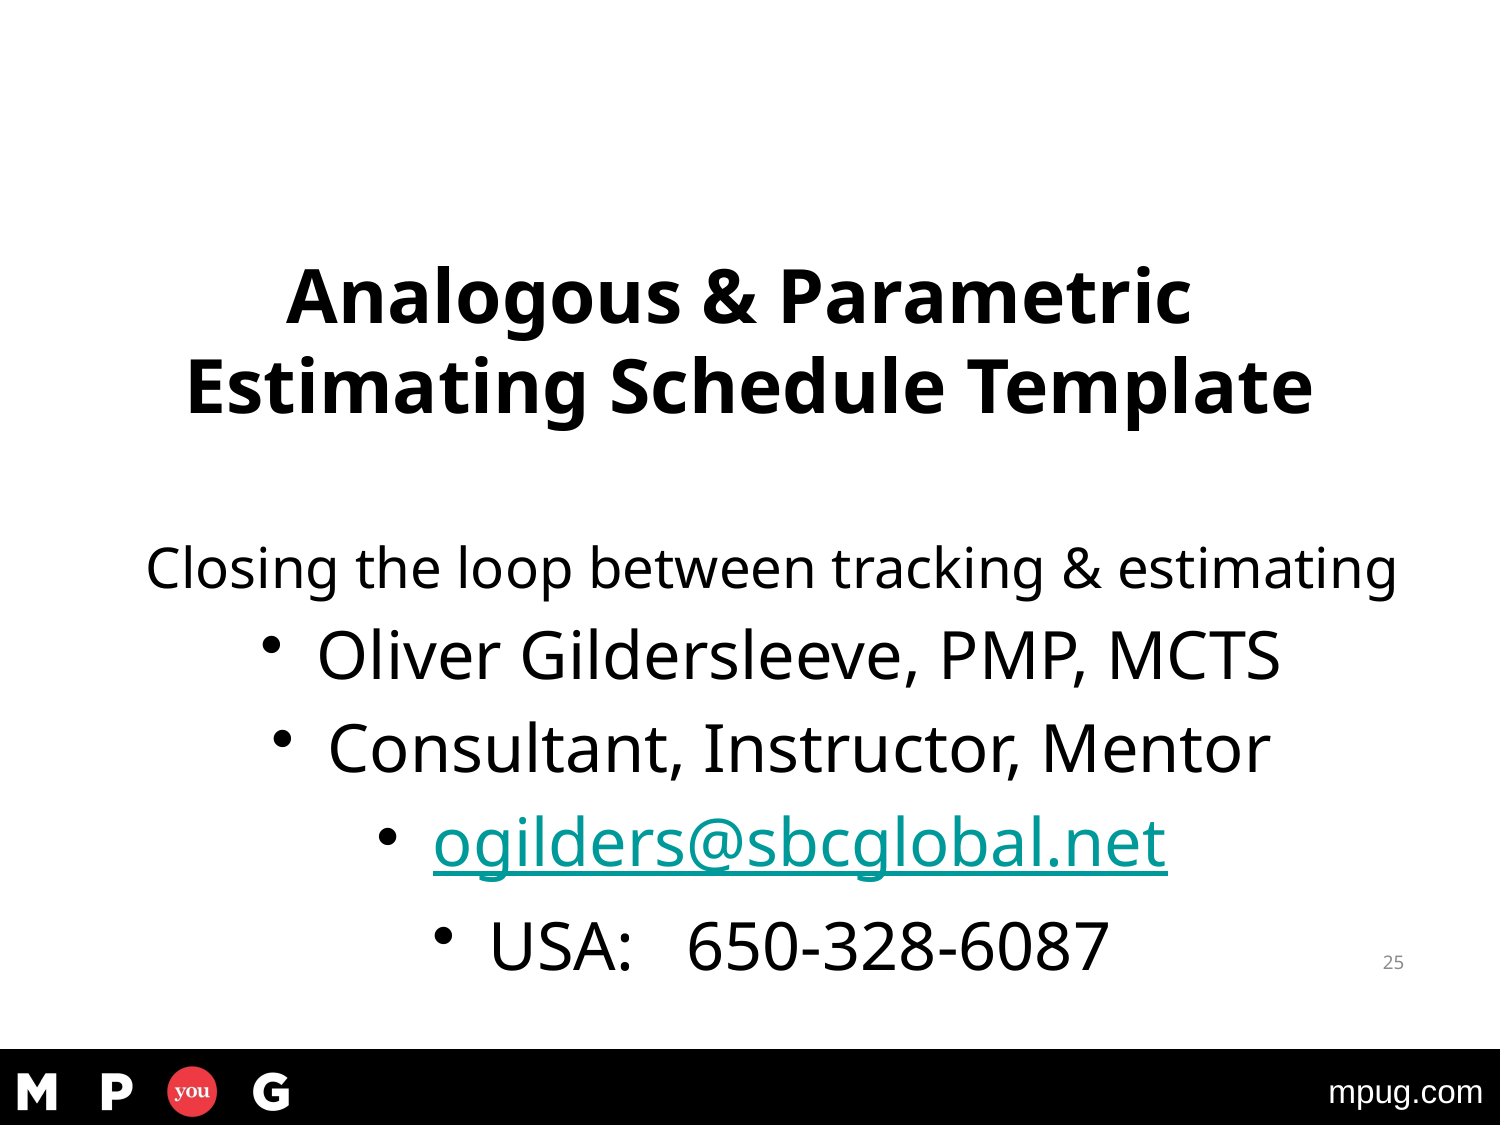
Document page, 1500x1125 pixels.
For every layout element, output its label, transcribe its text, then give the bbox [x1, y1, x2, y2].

text_box [240, 602, 1302, 910]
picture [15, 1065, 291, 1119]
text_box 25 [1078, 941, 1416, 987]
list Closing the loop between tracking & estimating Oliver Gildersleeve, PMP, MCTS Consultant, Instructor, Mentor ogilders@sbcglobal.net USA: 650-328-6087 [92, 524, 1452, 882]
text_box [252, 297, 1286, 592]
title Analogous & Parametric Estimating Schedule Template [70, 241, 1430, 405]
